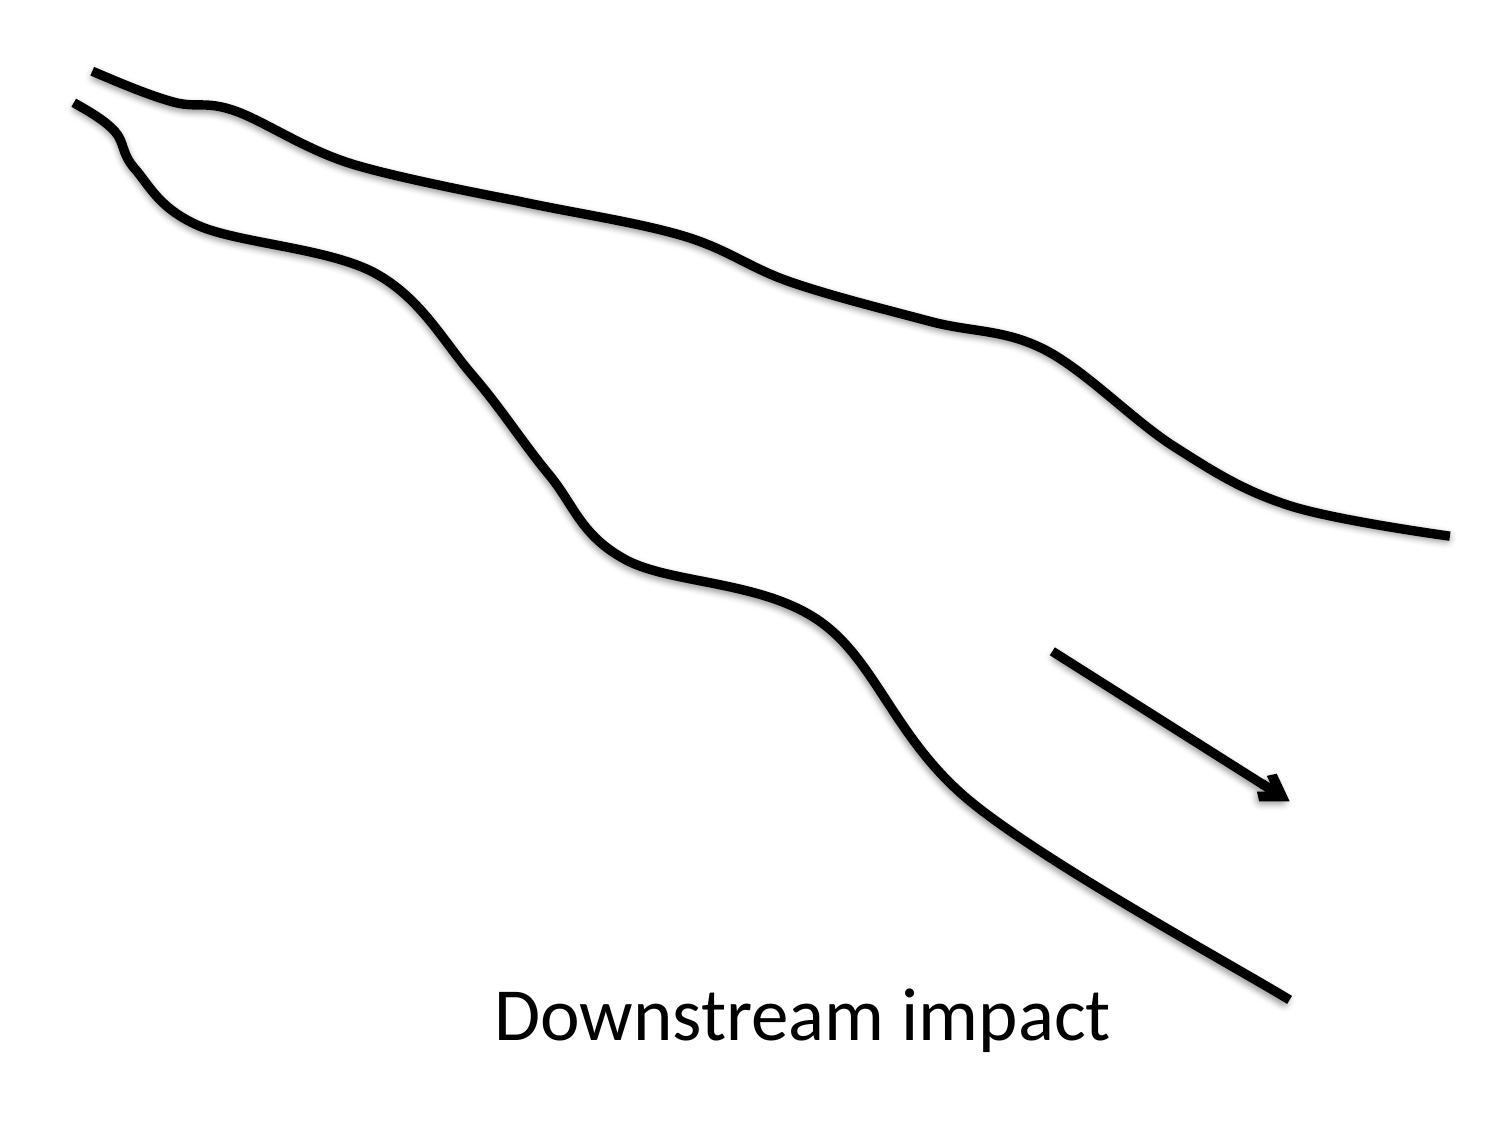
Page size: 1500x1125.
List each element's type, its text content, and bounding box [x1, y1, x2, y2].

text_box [1052, 650, 1290, 802]
text_box Downstream impact [479, 957, 1127, 1063]
text_box [91, 69, 1451, 539]
text_box [72, 100, 1291, 1002]
